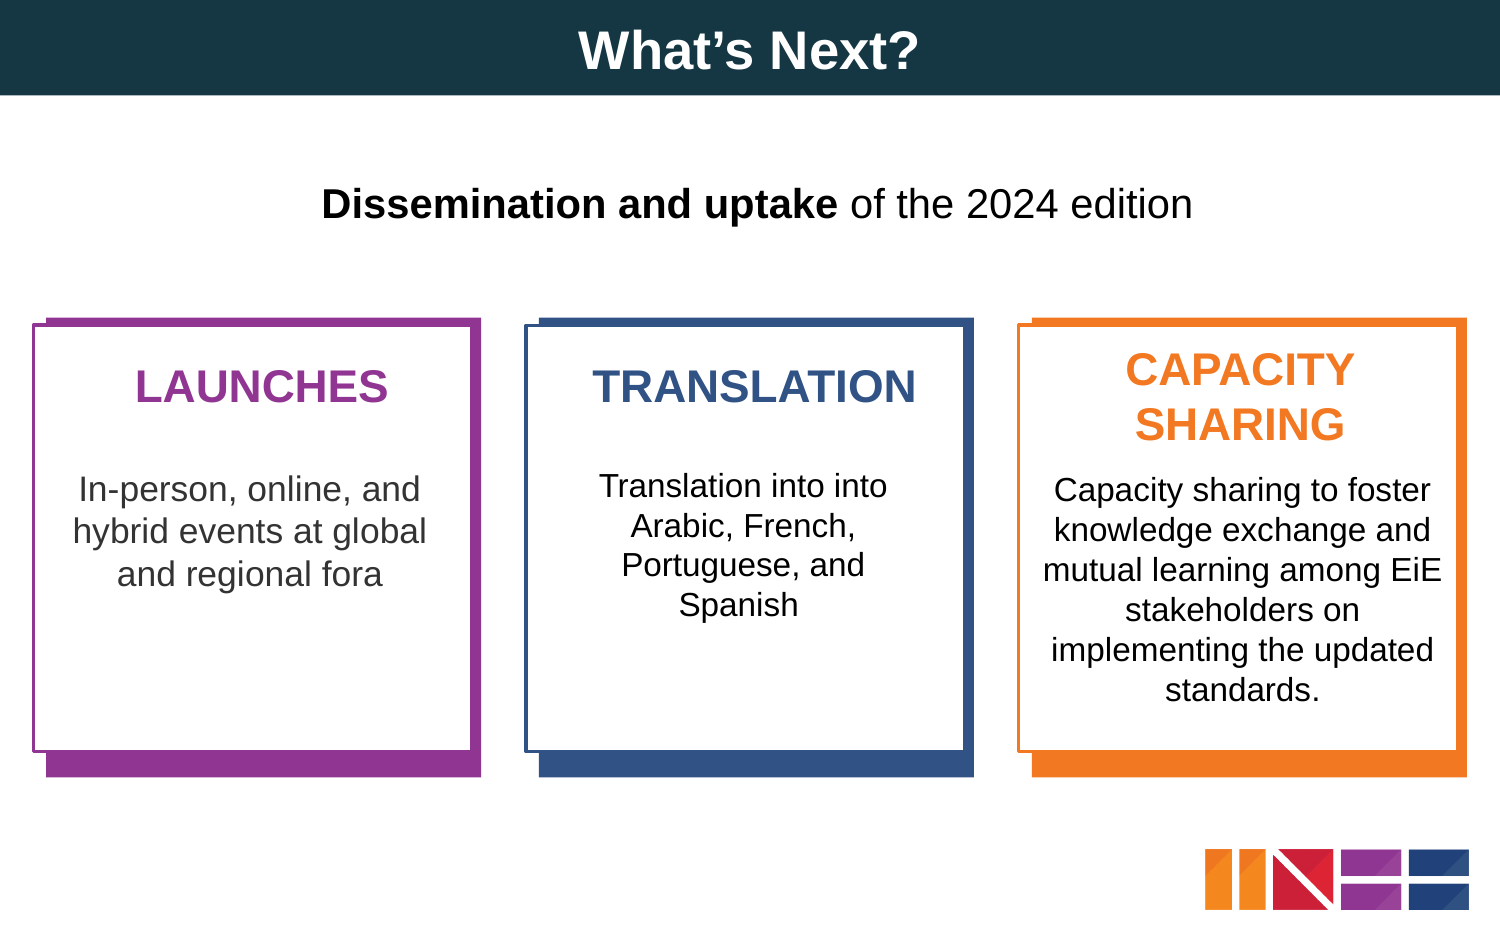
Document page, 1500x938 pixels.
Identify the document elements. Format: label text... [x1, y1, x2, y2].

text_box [33, 317, 482, 778]
picture [1205, 849, 1469, 910]
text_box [525, 317, 975, 778]
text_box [1018, 317, 1468, 778]
title What’s Next? [0, 0, 1500, 96]
text_box Dissemination and uptake of the 2024 edition [33, 161, 1482, 283]
